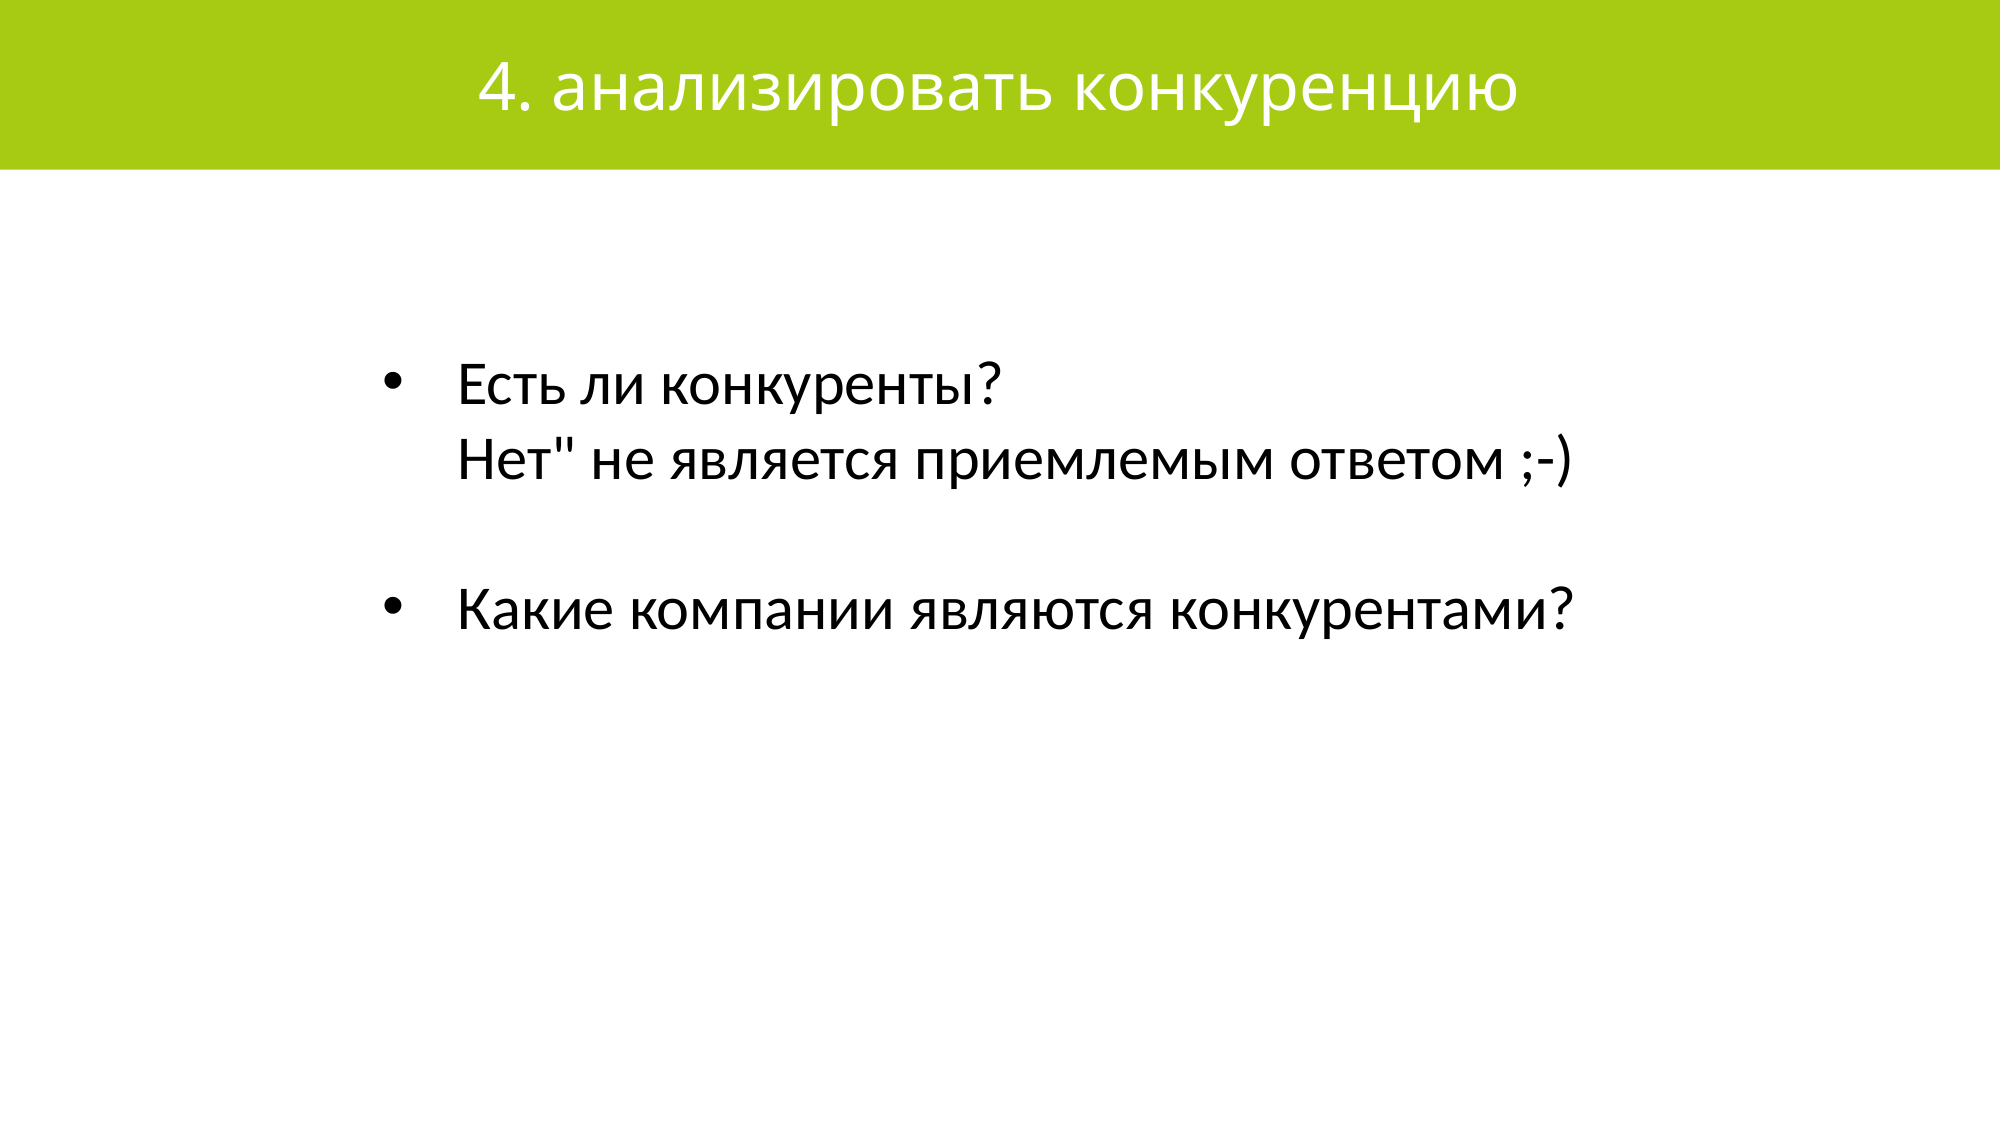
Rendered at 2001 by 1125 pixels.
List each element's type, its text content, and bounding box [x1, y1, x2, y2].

text_box [289, 171, 1719, 1107]
text_box 4. анализировать конкуренцию [0, 0, 2000, 171]
text_box Есть ли конкуренты? Нет" не является приемлемым ответом ;-) Какие компании являются конкурентами? [367, 334, 1718, 1077]
